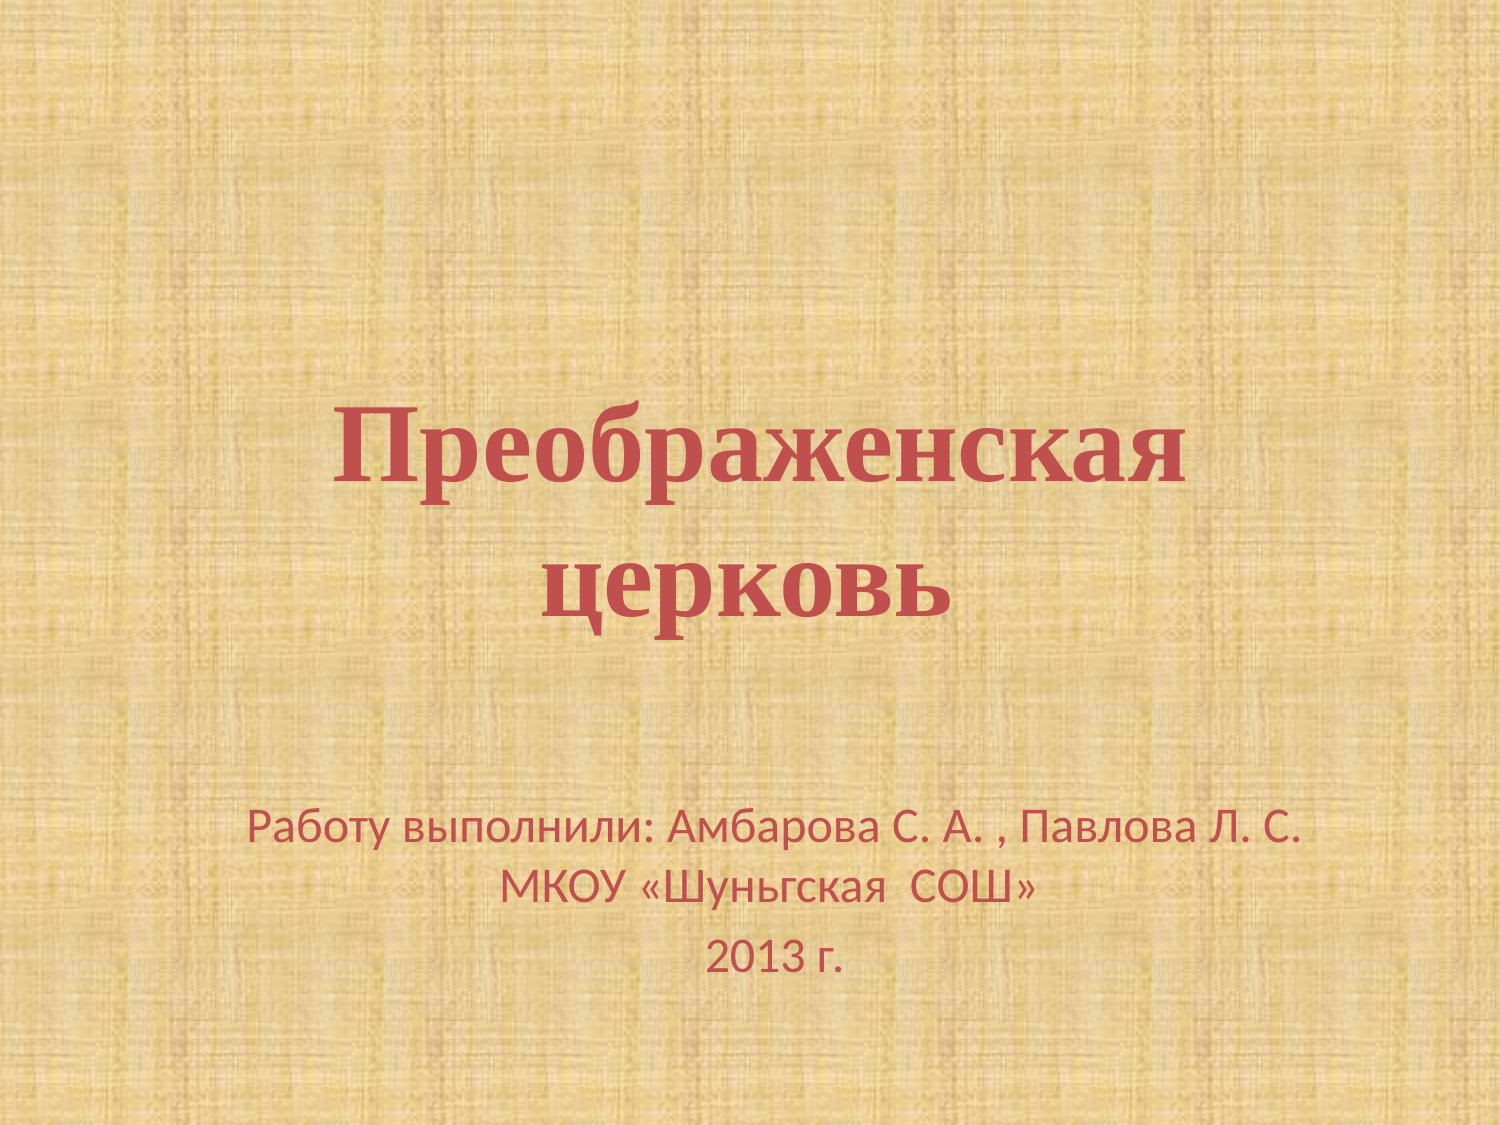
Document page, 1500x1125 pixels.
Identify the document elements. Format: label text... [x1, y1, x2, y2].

title Преображенская церковь [105, 246, 1388, 762]
picture [0, 0, 1500, 1125]
subtitle Работу выполнили: Амбарова С. А. , Павлова Л. С. МКОУ «Шуньгская СОШ» 2013 г. [225, 785, 1325, 1055]
